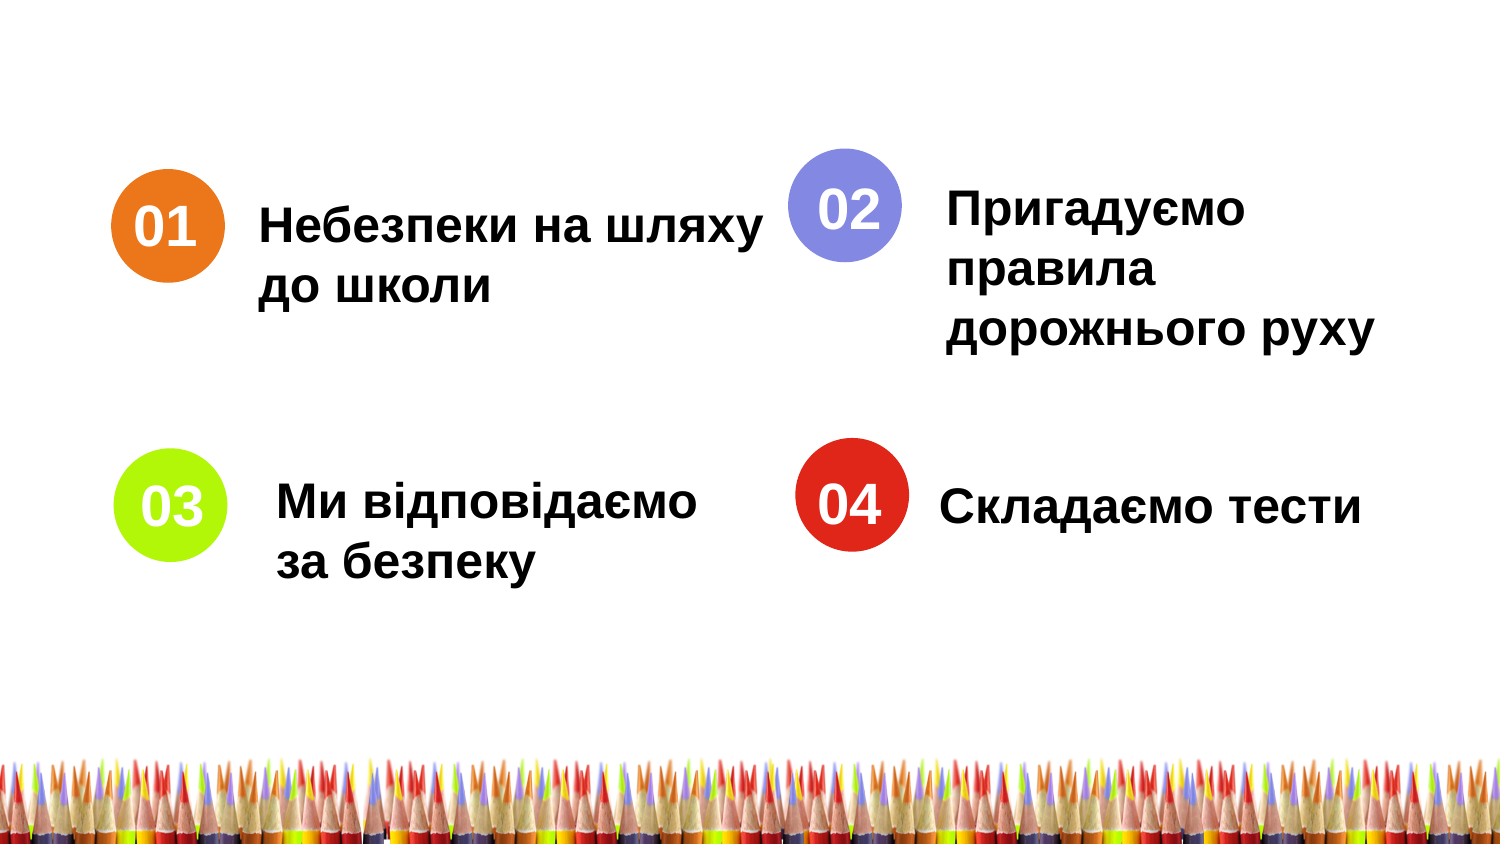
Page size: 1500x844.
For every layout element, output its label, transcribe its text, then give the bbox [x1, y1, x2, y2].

text_box [123, 166, 213, 187]
text_box Складаємо тести [924, 466, 1432, 542]
text_box [785, 146, 893, 265]
text_box [225, 482, 230, 528]
text_box 04 [802, 465, 902, 536]
text_box 02 [802, 171, 902, 242]
text_box 03 [125, 468, 225, 539]
text_box 01 [118, 187, 218, 258]
text_box [111, 446, 219, 565]
text_box Пригадуємо правила дорожнього руху [931, 167, 1432, 363]
text_box [109, 194, 227, 285]
picture [0, 756, 1500, 844]
text_box [793, 435, 912, 527]
text_box Небезпеки на шляху до школи [243, 184, 781, 320]
text_box [810, 536, 895, 554]
text_box Ми відповідаємо за безпеку [261, 461, 742, 596]
